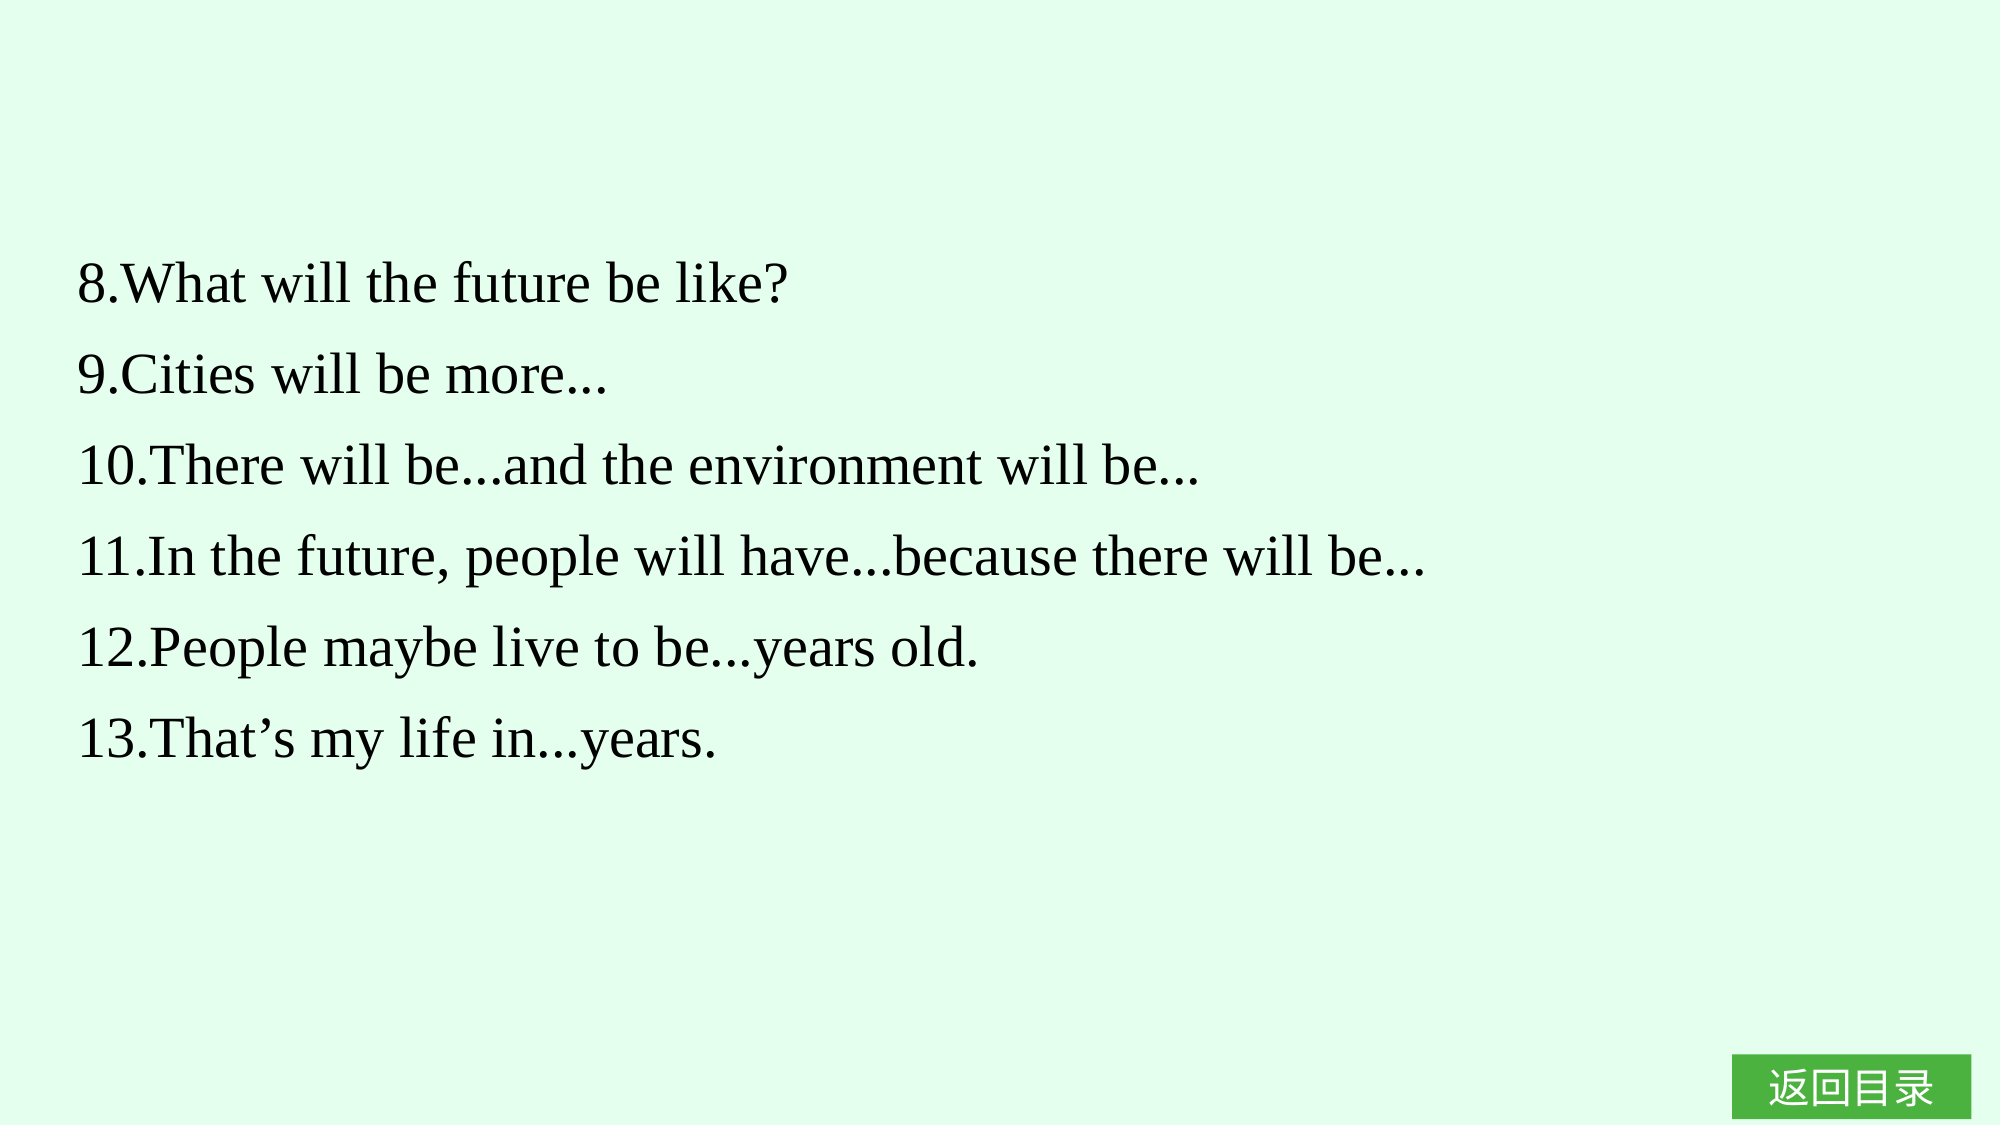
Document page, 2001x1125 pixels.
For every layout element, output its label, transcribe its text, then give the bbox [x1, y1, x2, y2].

text_box 8.What will the future be like? 9.Cities will be more... 10.There will be...and the environment will be... 11.In the future, people will have...because there will be... 12.People maybe live to be...years old. 13.That’s my life in...years. [62, 215, 1938, 777]
